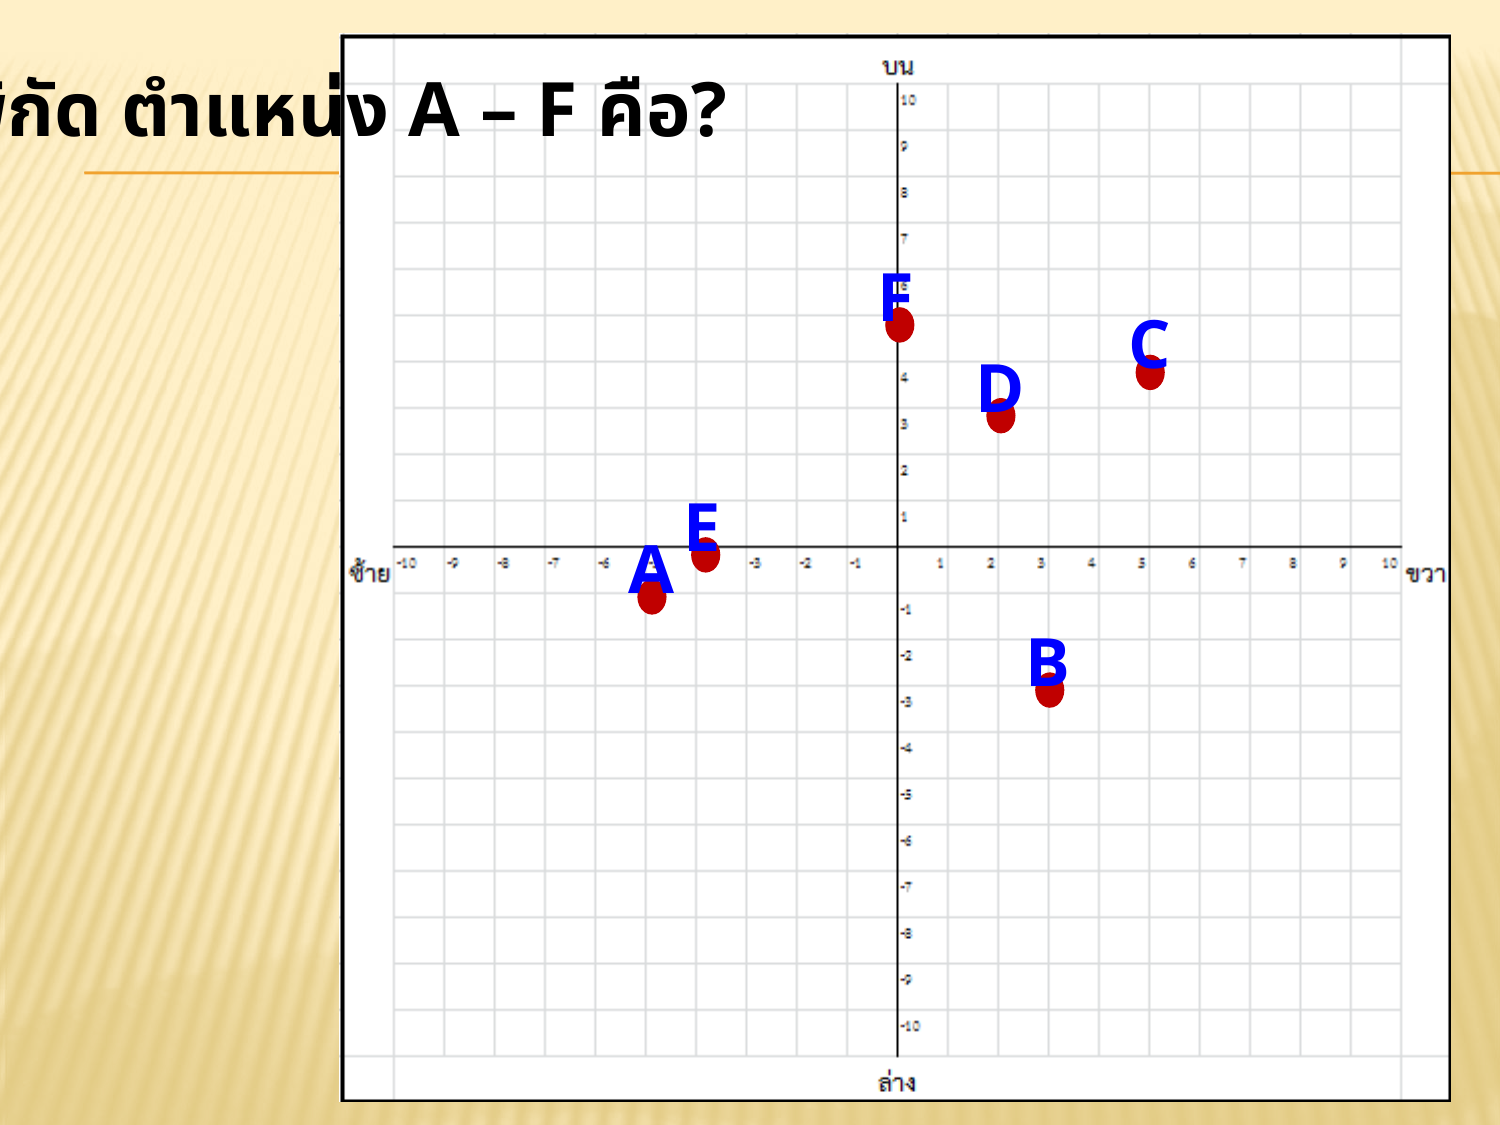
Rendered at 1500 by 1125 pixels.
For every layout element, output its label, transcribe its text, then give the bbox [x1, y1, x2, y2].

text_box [622, 519, 680, 616]
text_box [870, 247, 922, 344]
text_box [1121, 294, 1179, 392]
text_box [1020, 612, 1075, 709]
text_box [971, 337, 1029, 435]
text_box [676, 477, 729, 574]
picture [339, 33, 1451, 1102]
text_box พิกัด ตำแหน่ง A – F คือ? [0, 54, 330, 160]
